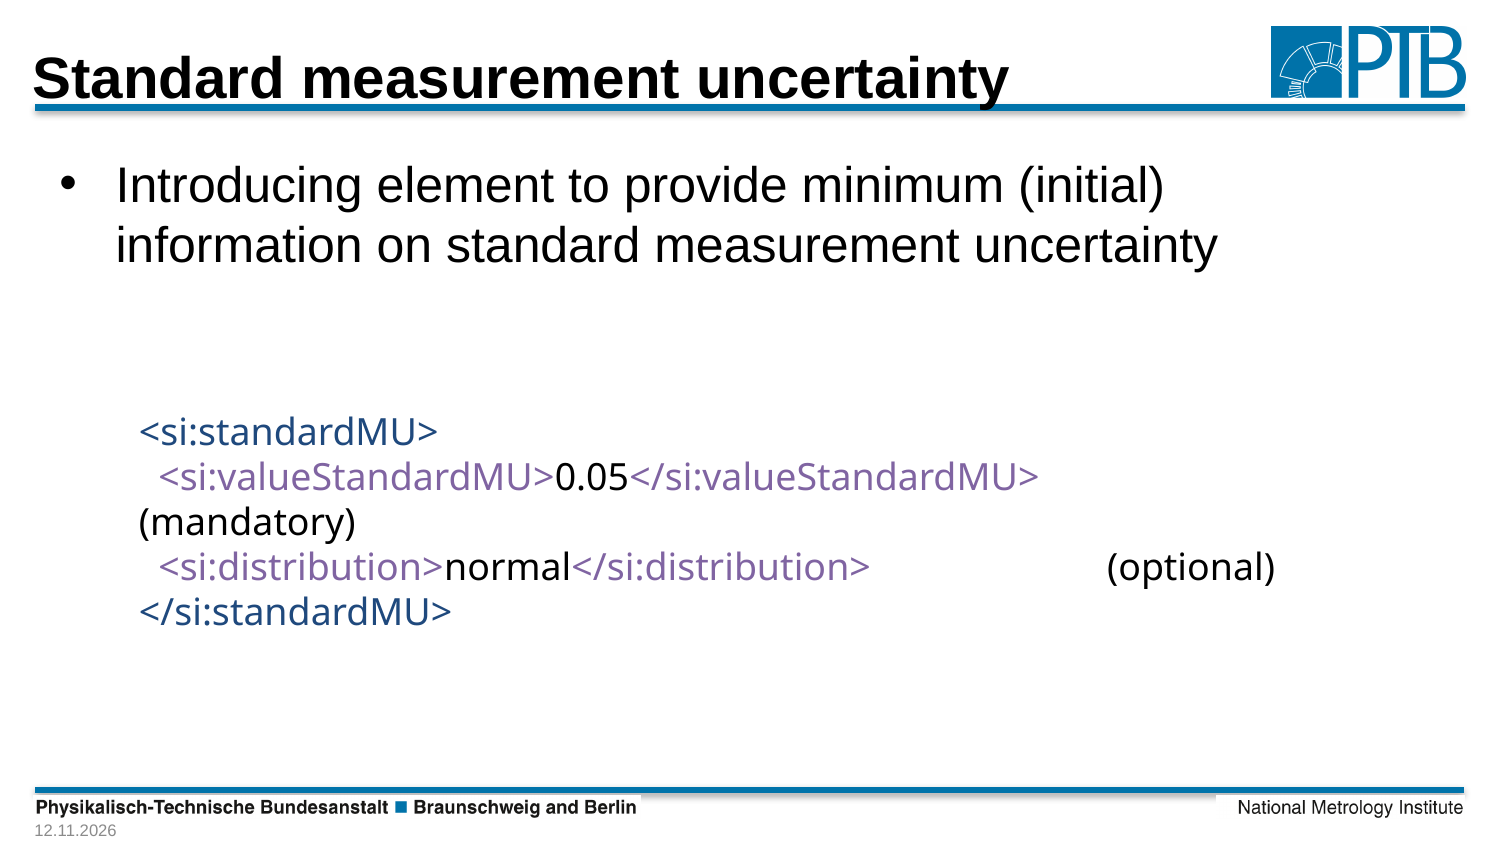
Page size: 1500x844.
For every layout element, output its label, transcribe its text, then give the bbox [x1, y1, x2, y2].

title Standard measurement uncertainty [17, 26, 1459, 123]
picture [1459, 26, 1467, 75]
text_box Introducing element to provide minimum (initial) information on standard measurement uncertainty [44, 145, 1424, 280]
picture [33, 795, 641, 815]
picture [1216, 795, 1465, 819]
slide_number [19, 815, 669, 844]
picture [1459, 80, 1467, 98]
text_box <si:standardMU> <si:valueStandardMU>0.05</si:valueStandardMU> (mandatory) <si:distribution>normal</si:distribution> (optional) </si:standardMU> [123, 400, 1365, 641]
